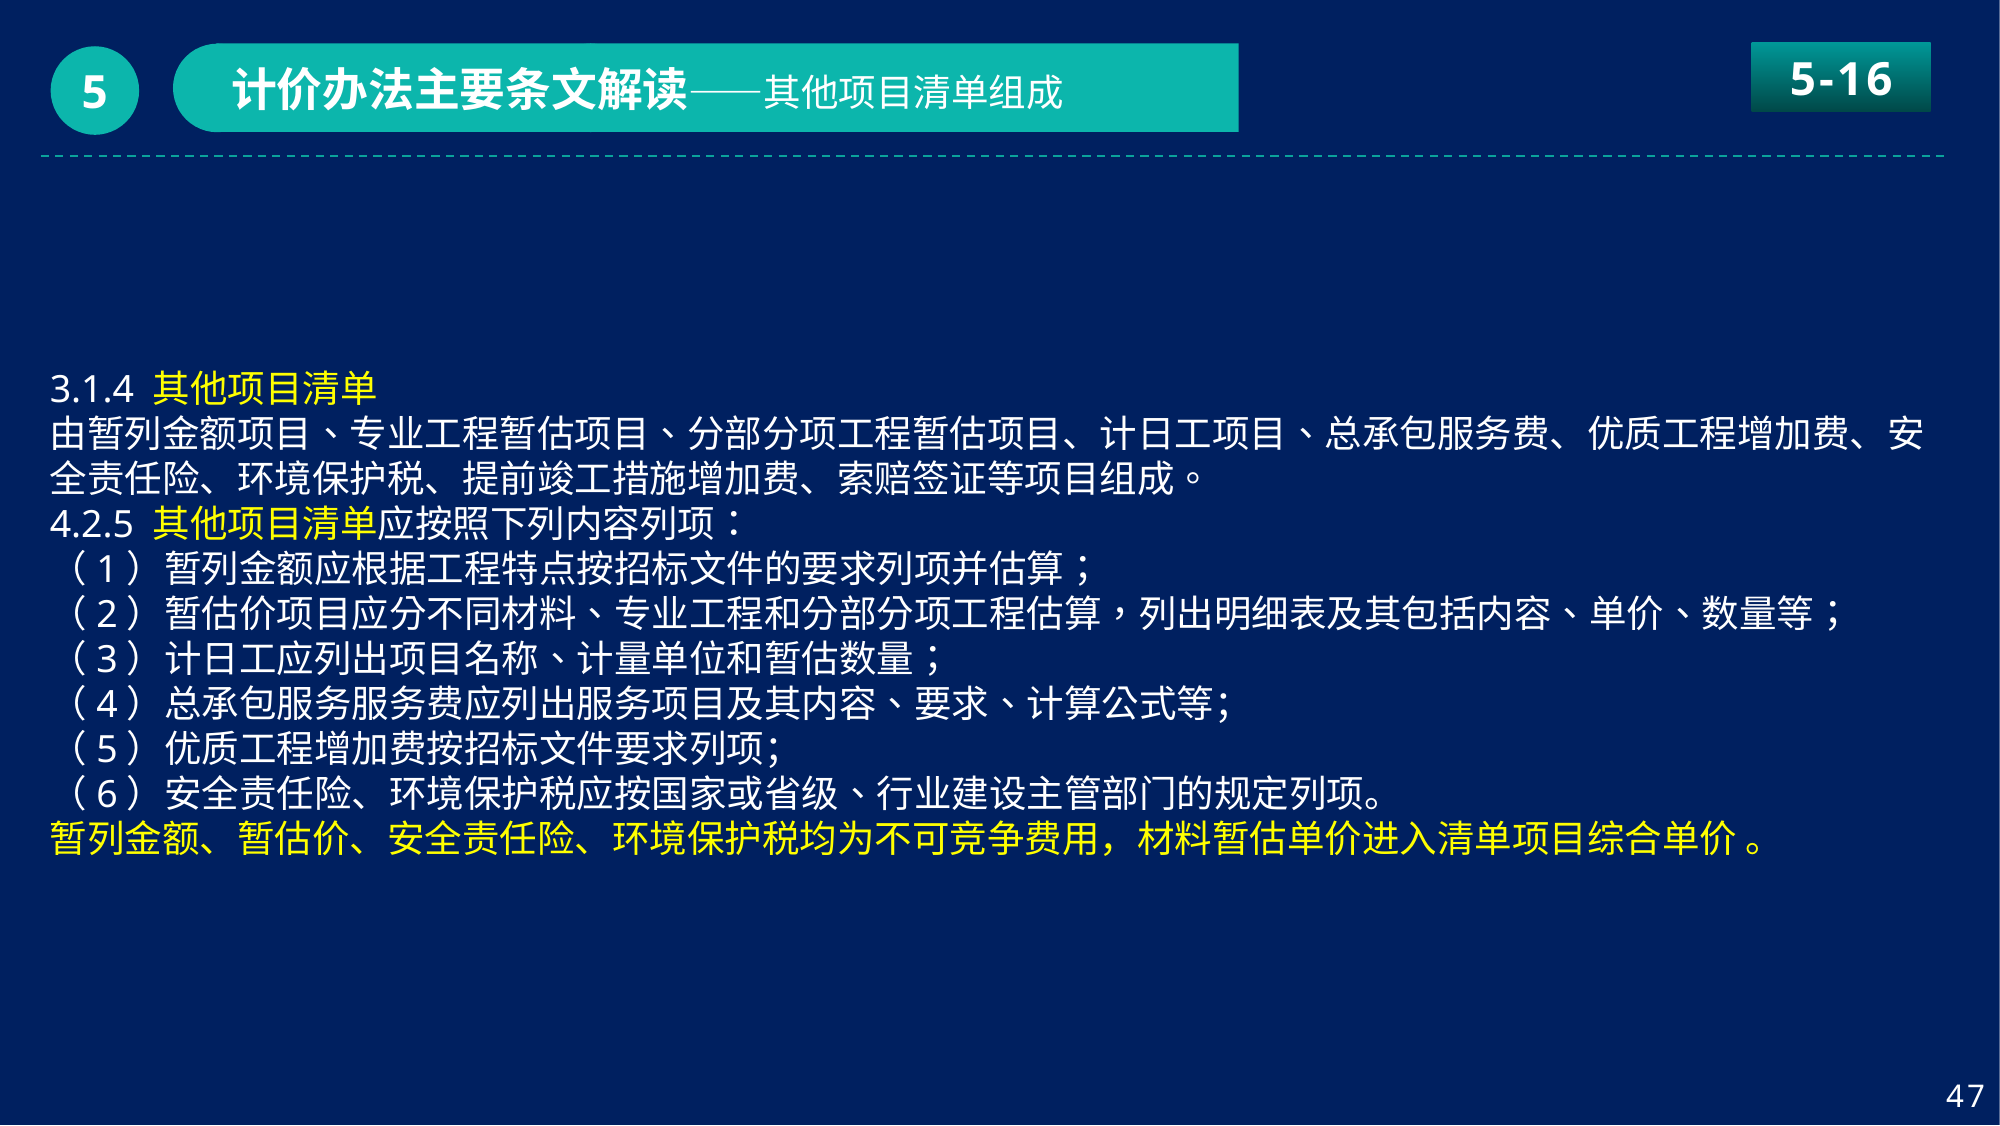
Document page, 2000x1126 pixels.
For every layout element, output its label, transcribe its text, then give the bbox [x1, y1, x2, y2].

text_box 47 [1905, 1065, 2000, 1126]
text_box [40, 43, 1950, 157]
text_box 3.1.4 其他项目清单 由暂列金额项目、专业工程暂估项目、分部分项工程暂估项目、计日工项目、总承包服务费、优质工程增加费、安全责任险、环境保护税、提前竣工措施增加费、索赔签证等项目组成。 4.2.5 其他项目清单应按照下列内容列项： （1）暂列金额应根据工程特点按招标文件的要求列项并估算； （2）暂估价项目应分不同材料、专业工程和分部分项工程估算，列出明细表及其包括内容、单价、数量等； （3）计日工应列出项目名称、计量单位和暂估数量； （4）总承包服务服务费应列出服务项目及其内容、要求、计算公式等； （5）优质工程增加费按招标文件要求列项； （6）安全责任险、环境保护税应按国家或省级、行业建设主管部门的规定列项。 暂列金额、暂估价、安全责任险、环境保护税均为不可竞争费用，材料暂估单价进入清单项目综合单价 。 [35, 358, 1956, 868]
